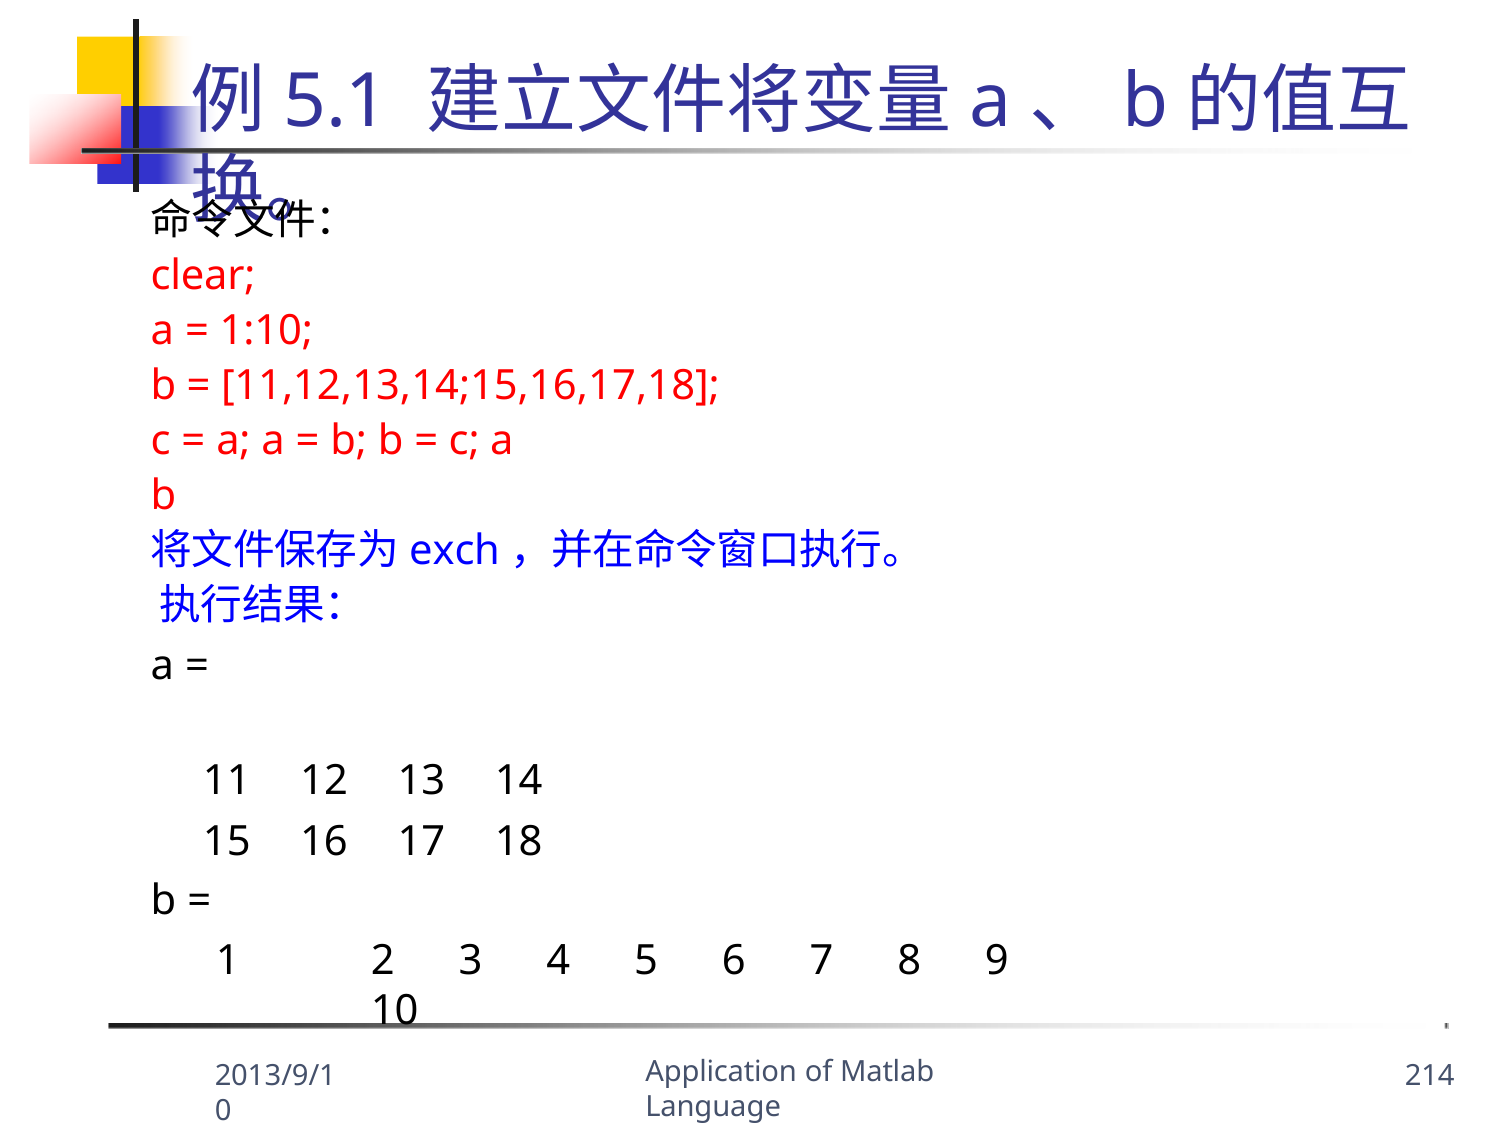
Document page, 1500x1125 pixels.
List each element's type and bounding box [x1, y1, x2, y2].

text_box [148, 872, 1041, 1033]
picture [29, 36, 194, 184]
table_header [199, 749, 544, 811]
picture [108, 1023, 148, 1029]
text_box [148, 51, 1452, 688]
table_cell [199, 811, 544, 872]
picture [1041, 1023, 1458, 1029]
slide_number [1400, 1056, 1457, 1125]
slide_number [643, 1051, 987, 1125]
footer [212, 1056, 351, 1125]
